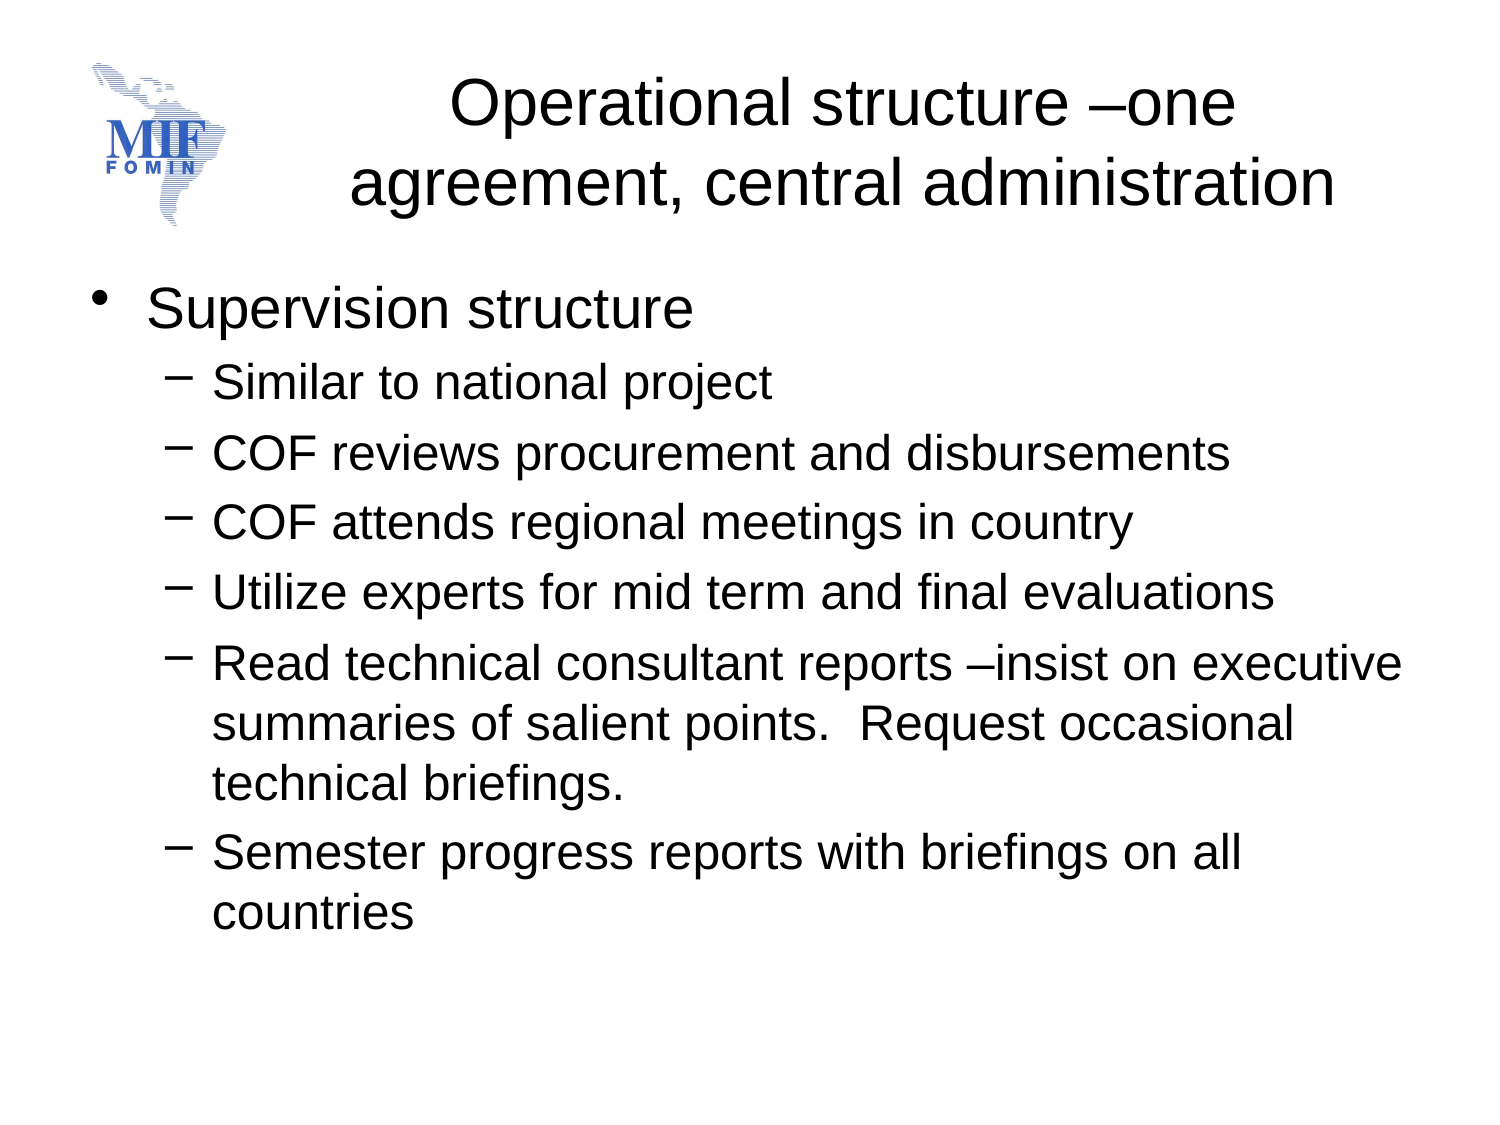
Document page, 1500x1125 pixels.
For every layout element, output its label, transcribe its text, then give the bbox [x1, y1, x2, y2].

picture [75, 49, 247, 232]
title Operational structure –one agreement, central administration [262, 44, 1426, 233]
list Supervision structure Similar to national project COF reviews procurement and disbursements COF attends regional meetings in country Utilize experts for mid term and final evaluations Read technical consultant reports –insist on executive summaries of salient points. Request occasional technical briefings. Semester progress reports with briefings on all countries [74, 262, 1426, 1006]
